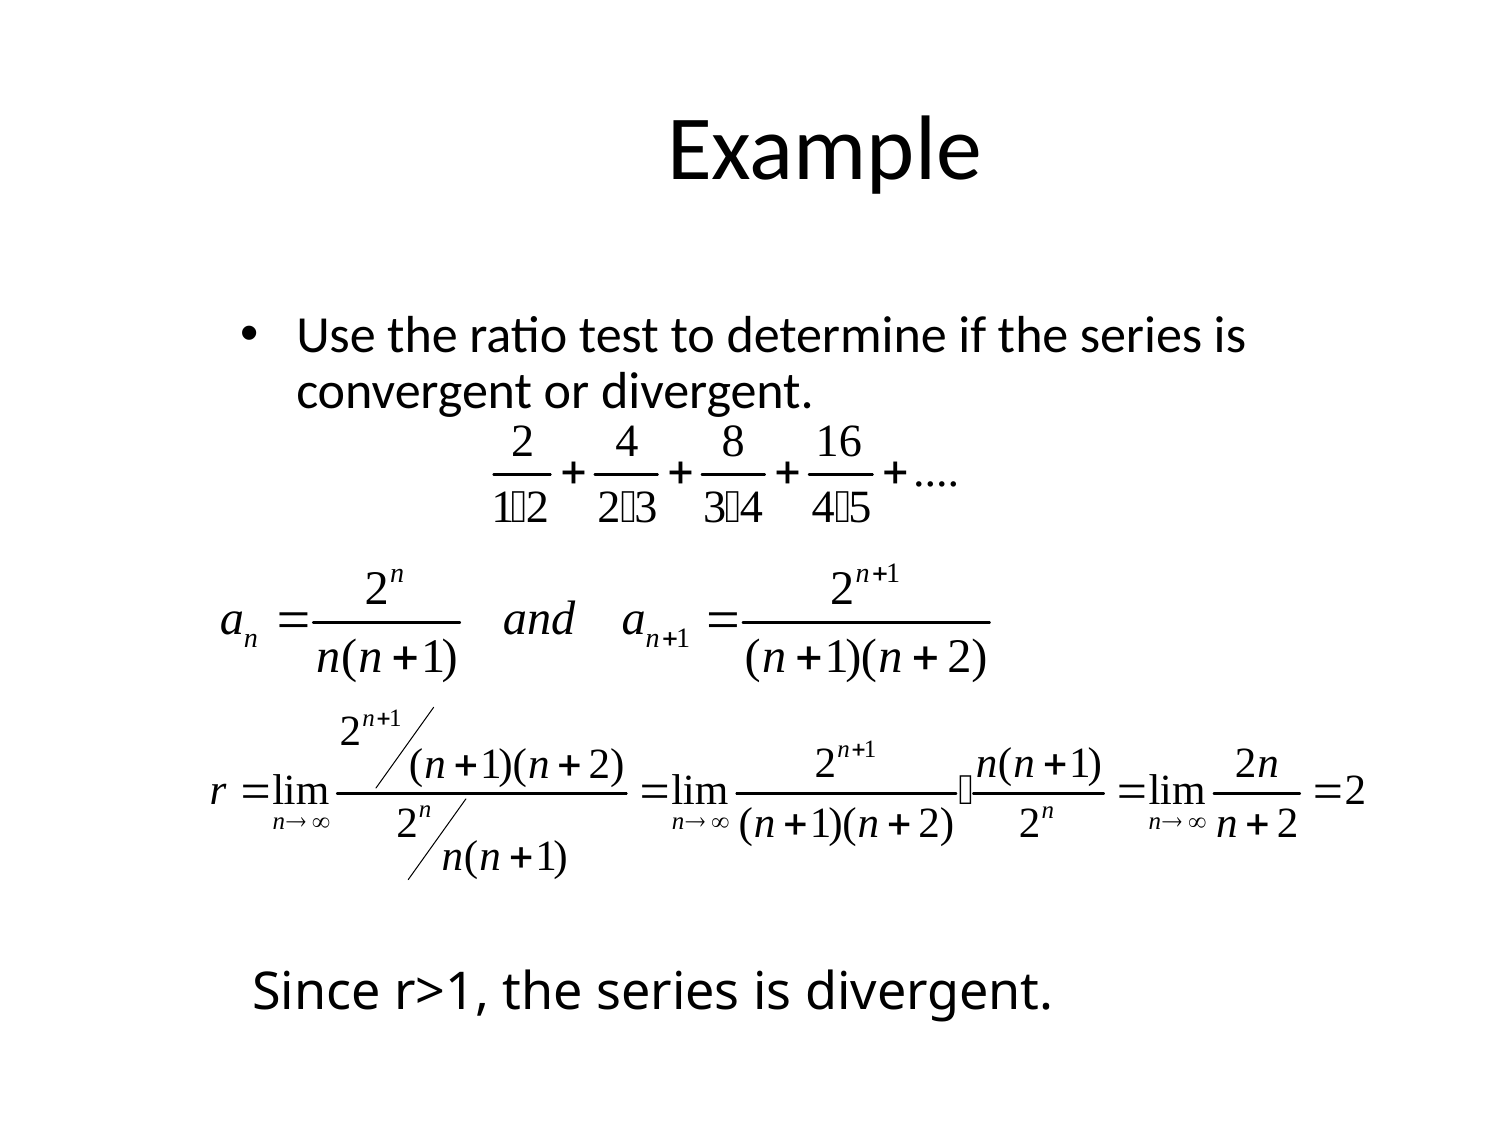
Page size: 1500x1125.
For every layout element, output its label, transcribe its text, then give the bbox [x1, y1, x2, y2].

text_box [485, 412, 965, 533]
title Example [224, 49, 1425, 237]
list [212, 549, 1001, 692]
list Use the ratio test to determine if the series is convergent or divergent. [225, 299, 1350, 438]
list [202, 699, 1373, 888]
text_box Since r>1, the series is divergent. [237, 949, 1400, 1028]
